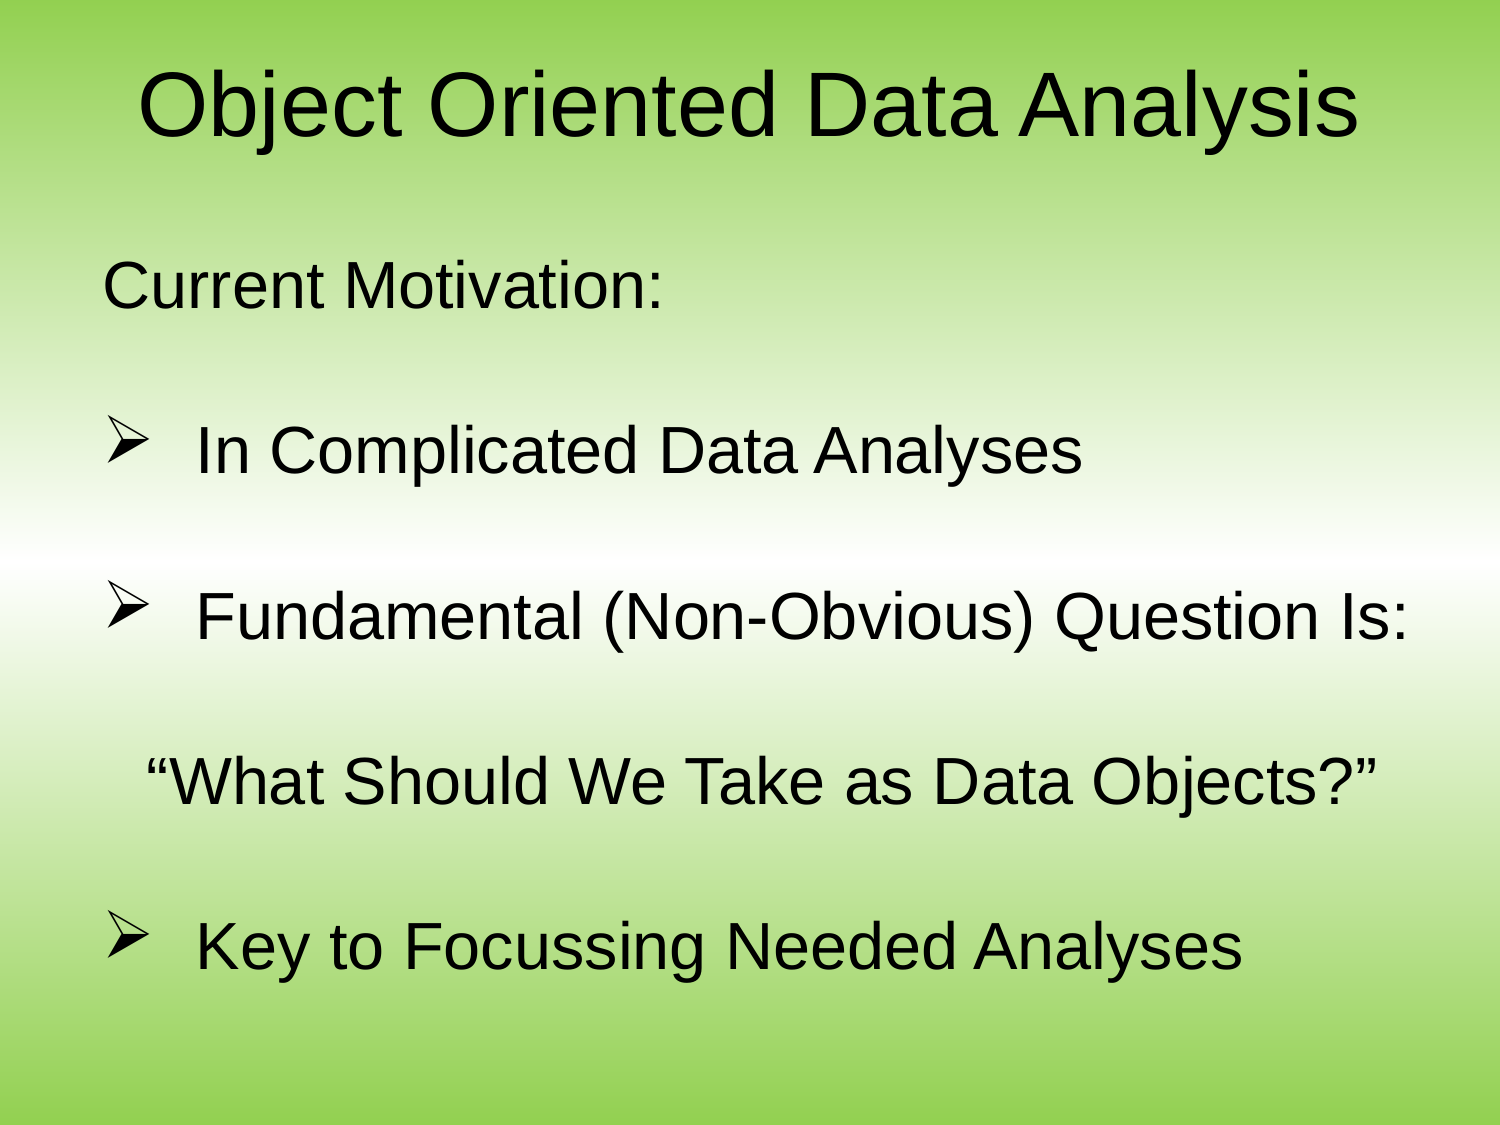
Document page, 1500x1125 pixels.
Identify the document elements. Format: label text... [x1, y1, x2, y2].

title Object Oriented Data Analysis [75, 24, 1425, 175]
list Current Motivation: In Complicated Data Analyses Fundamental (Non-Obvious) Question Is: “What Should We Take as Data Objects?” Key to Focussing Needed Analyses [87, 162, 1438, 1088]
